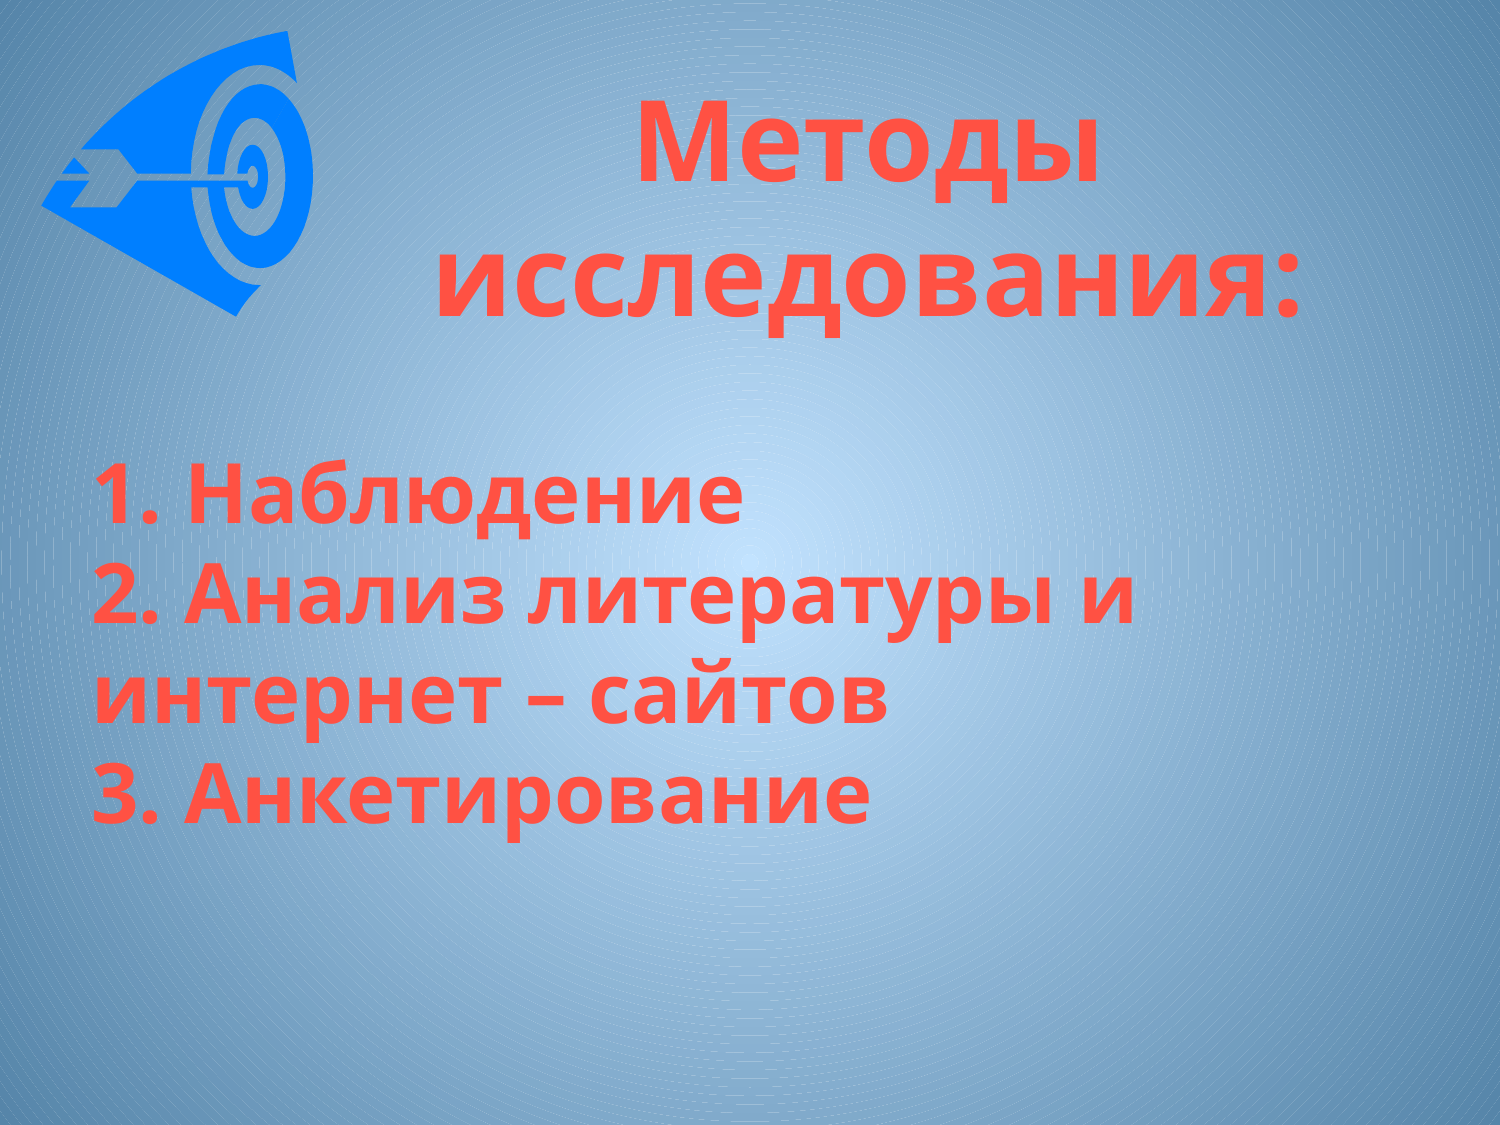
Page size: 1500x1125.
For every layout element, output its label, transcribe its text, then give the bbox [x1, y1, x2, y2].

text_box 1. Наблюдение 2. Анализ литературы и интернет – сайтов 3. Анкетирование [76, 432, 1306, 848]
text_box Методы исследования: [395, 62, 1341, 347]
picture [41, 30, 314, 317]
